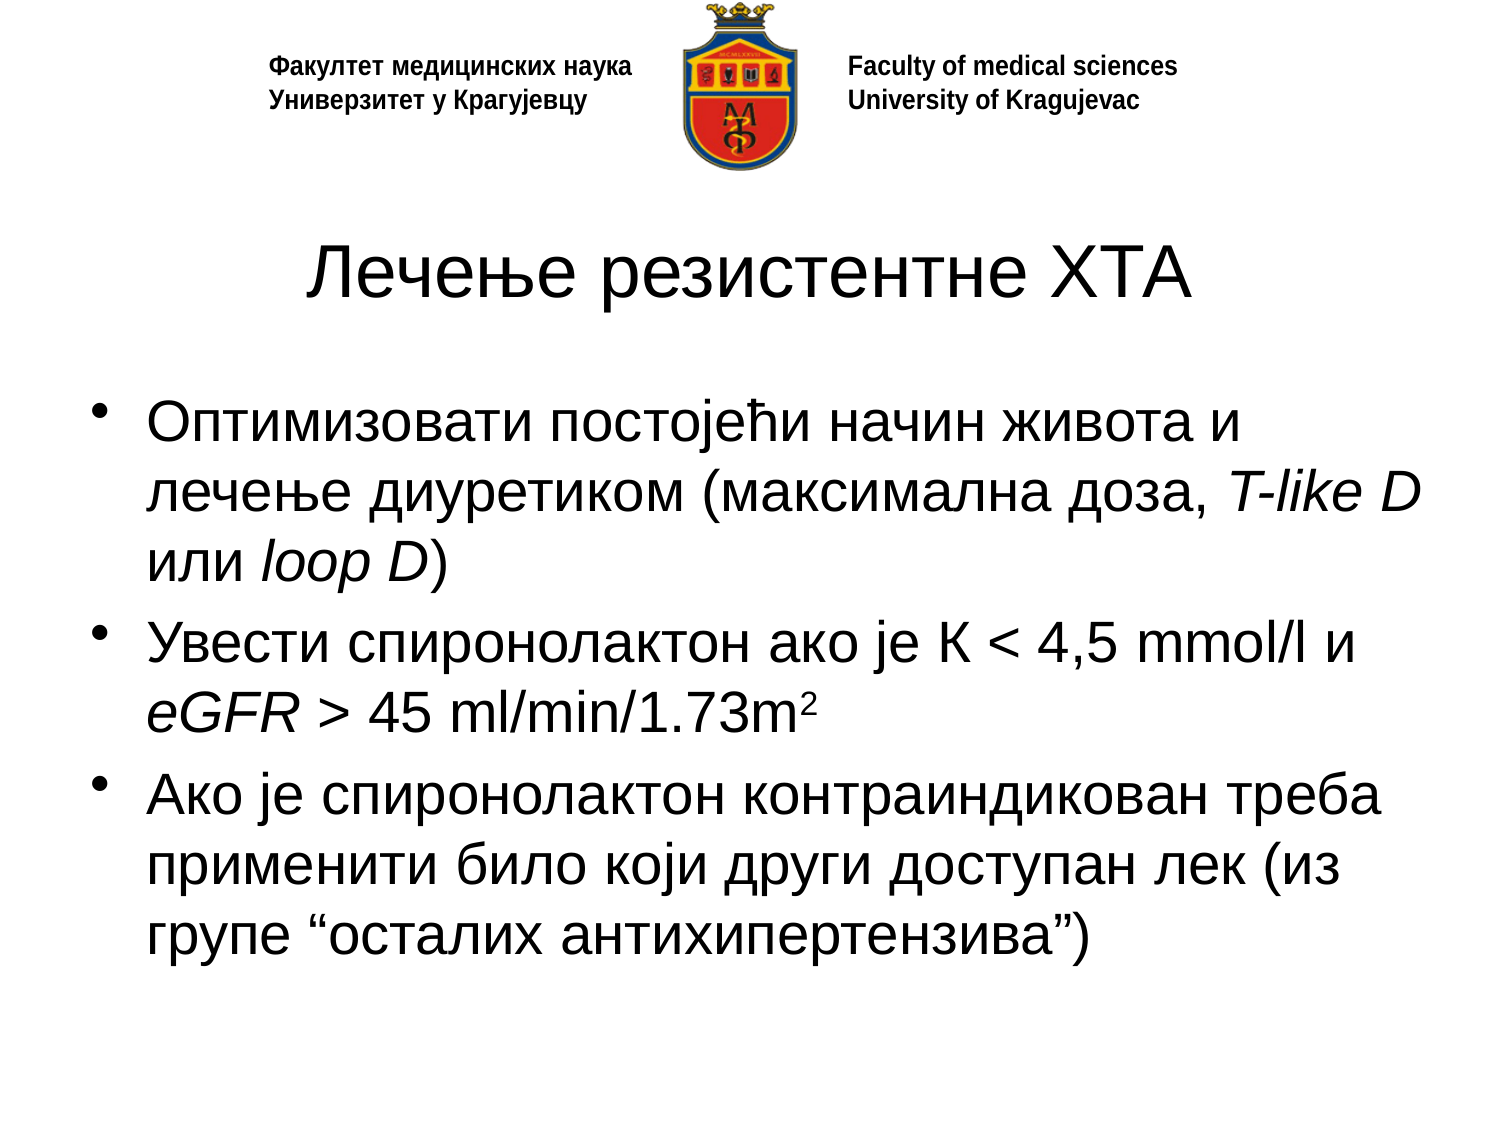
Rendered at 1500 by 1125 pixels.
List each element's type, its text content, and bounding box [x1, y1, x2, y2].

list Оптимизовати постојећи начин живота и лечење диуретиком (максимална доза, T-like D или loop D) Увести спиронолактон ако је К < 4,5 mmol/l и eGFR > 45 ml/min/1.73m2 Ако је спиронолактон контраиндикован треба применити било који други доступан лек (из групе “осталих антихипертензива”) [74, 374, 1459, 1118]
title Лечење резистентне ХТА [74, 173, 1426, 362]
